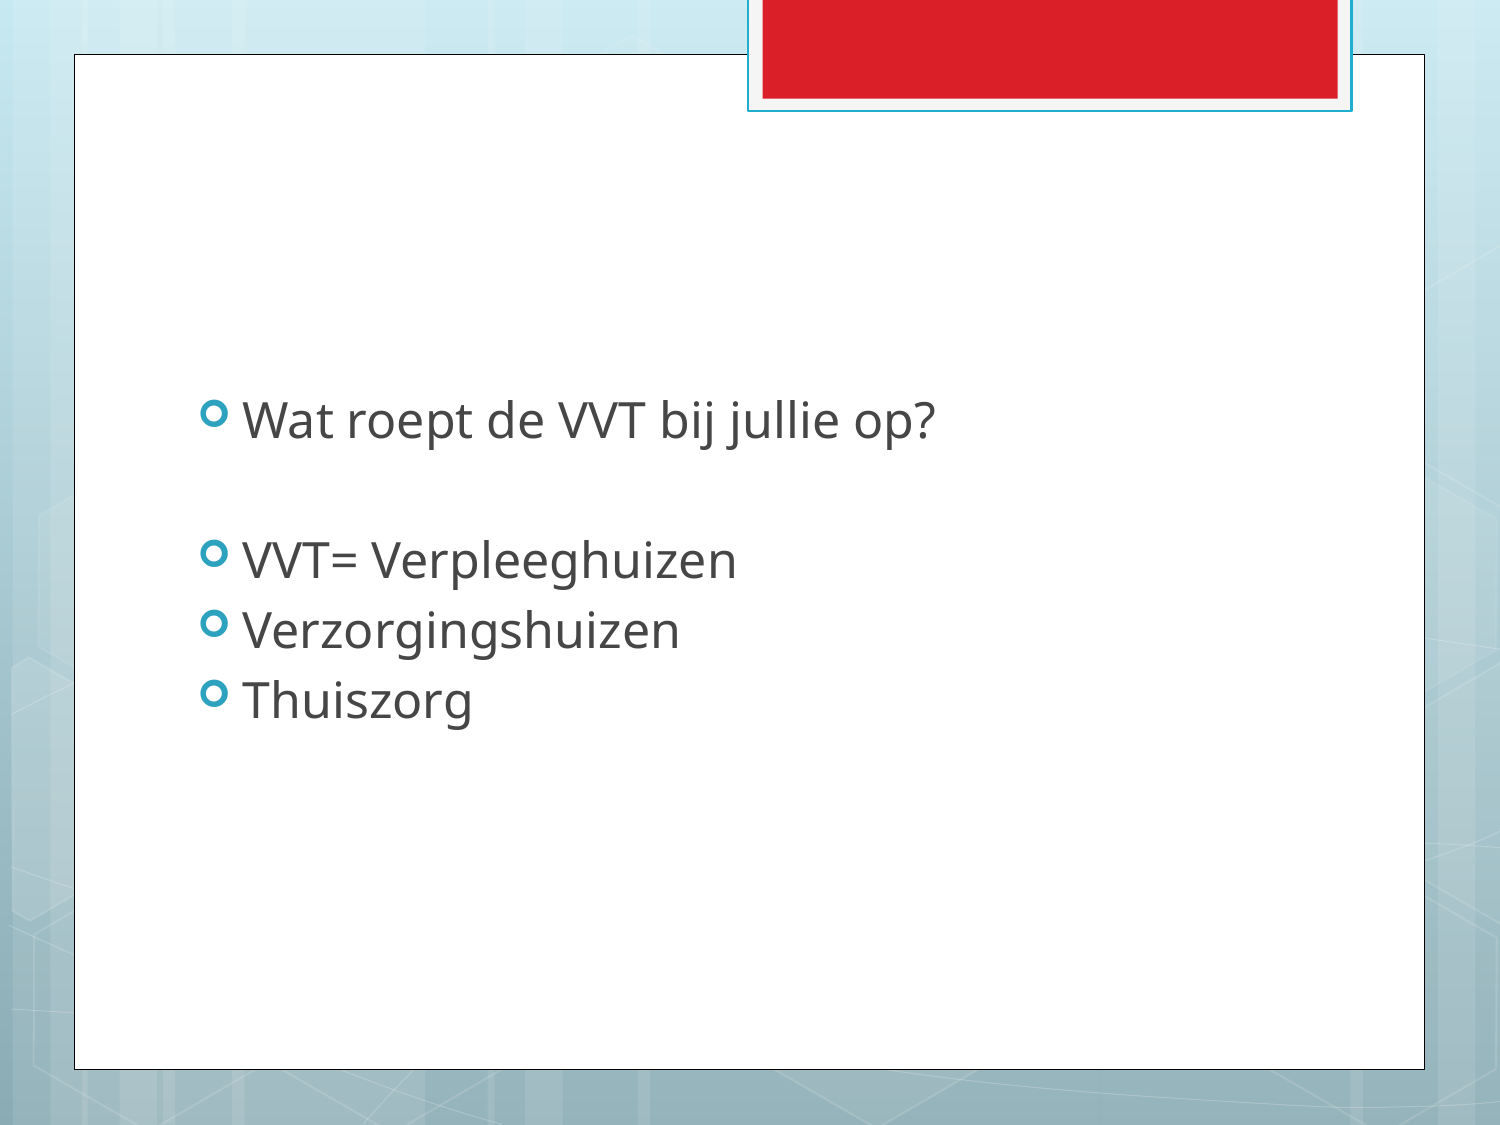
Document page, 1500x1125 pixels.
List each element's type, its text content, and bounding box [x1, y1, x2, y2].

list Wat roept de VVT bij jullie op? VVT= Verpleeghuizen Verzorgingshuizen Thuiszorg [171, 381, 1283, 957]
